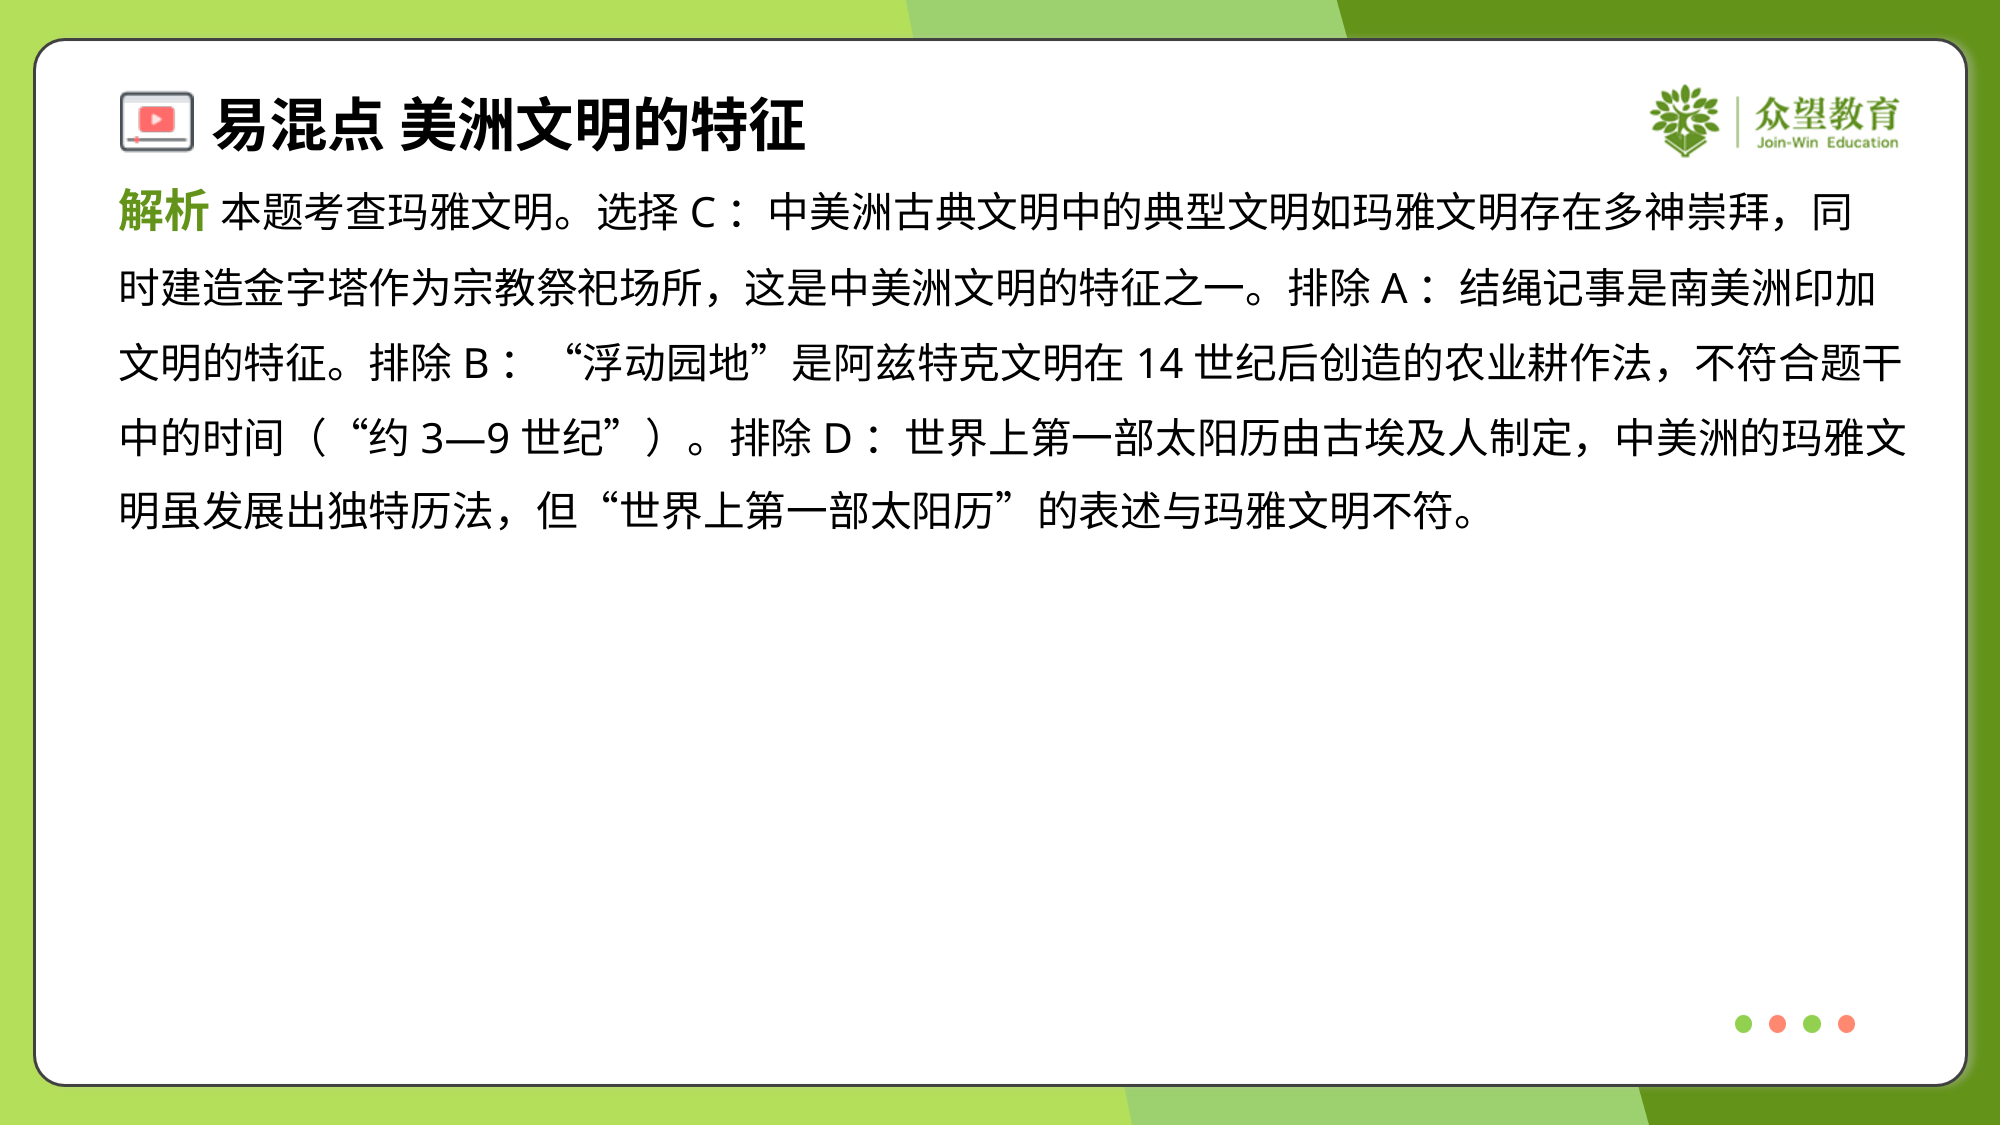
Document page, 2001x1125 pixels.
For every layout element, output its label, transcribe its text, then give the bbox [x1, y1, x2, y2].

text_box 解析 本题考查玛雅文明。选择C：中美洲古典文明中的典型文明如玛雅文明存在多神崇拜，同 时建造金字塔作为宗教祭祀场所，这是中美洲文明的特征之一。排除A：结绳记事是南美洲印加 文明的特征。排除B：“浮动园地”是阿兹特克文明在14世纪后创造的农业耕作法，不符合题干 中的时间（“约3—9世纪”）。排除D：世界上第一部太阳历由古埃及人制定，中美洲的玛雅文 明虽发展出独特历法，但“世界上第一部太阳历”的表述与玛雅文明不符。 [118, 159, 1883, 527]
picture [0, 0, 2000, 1125]
